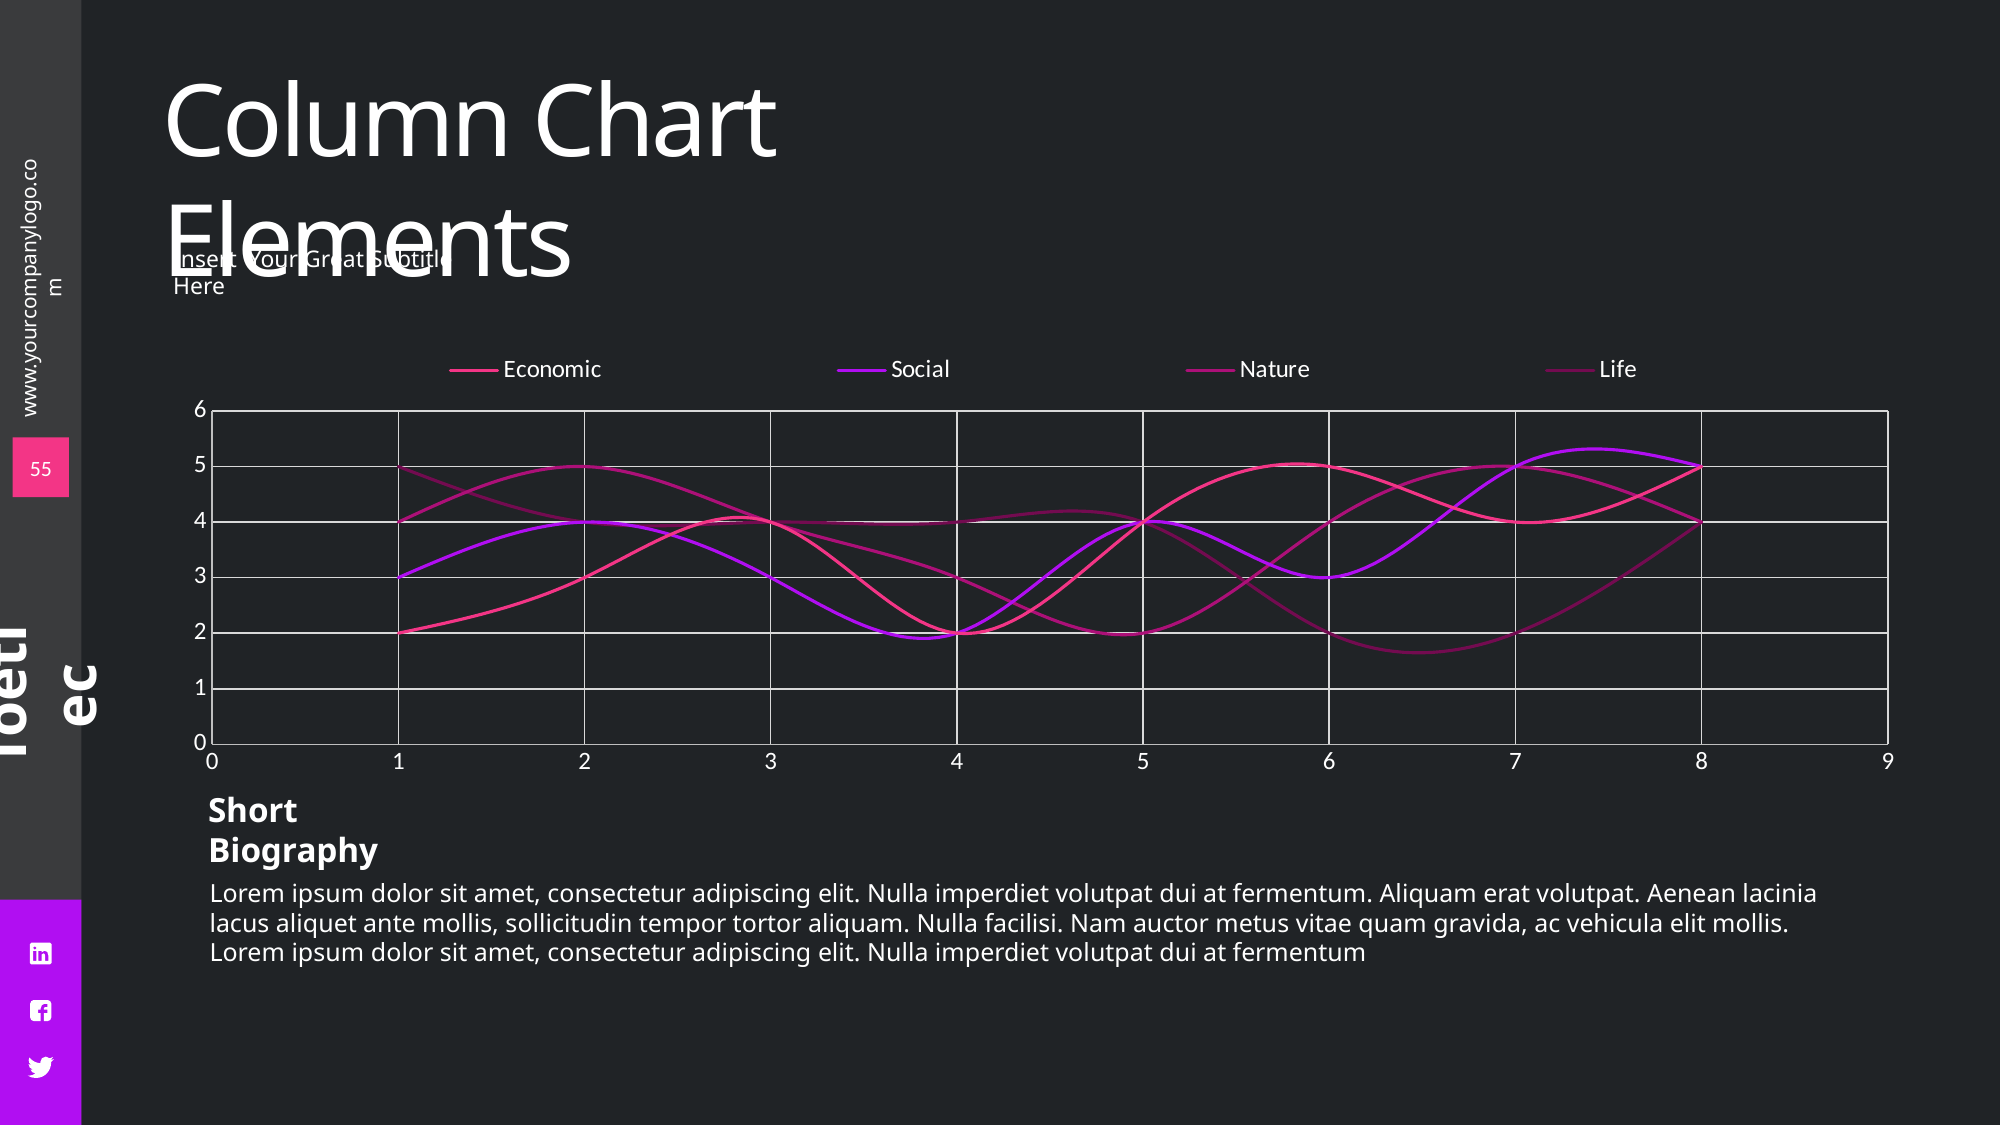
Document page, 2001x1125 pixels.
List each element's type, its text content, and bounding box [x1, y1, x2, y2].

chart [158, 341, 1930, 785]
text_box Column Chart Elements [147, 116, 987, 236]
text_box Short Biography [193, 795, 478, 863]
text_box Lorem ipsum dolor sit amet, consectetur adipiscing elit. Nulla imperdiet volutpat dui at fermentum. Aliquam erat volutpat. Aenean lacinia lacus aliquet ante mollis, sollicitudin tempor tortor aliquam. Nulla facilisi. Nam auctor metus vitae quam gravida, ac vehicula elit mollis. Lorem ipsum dolor sit amet, consectetur adipiscing elit. Nulla imperdiet volutpat dui at fermentum [194, 869, 1873, 975]
text_box Insert Your Great Subtitle Here [158, 237, 512, 307]
slide_number 55 [12, 437, 69, 498]
